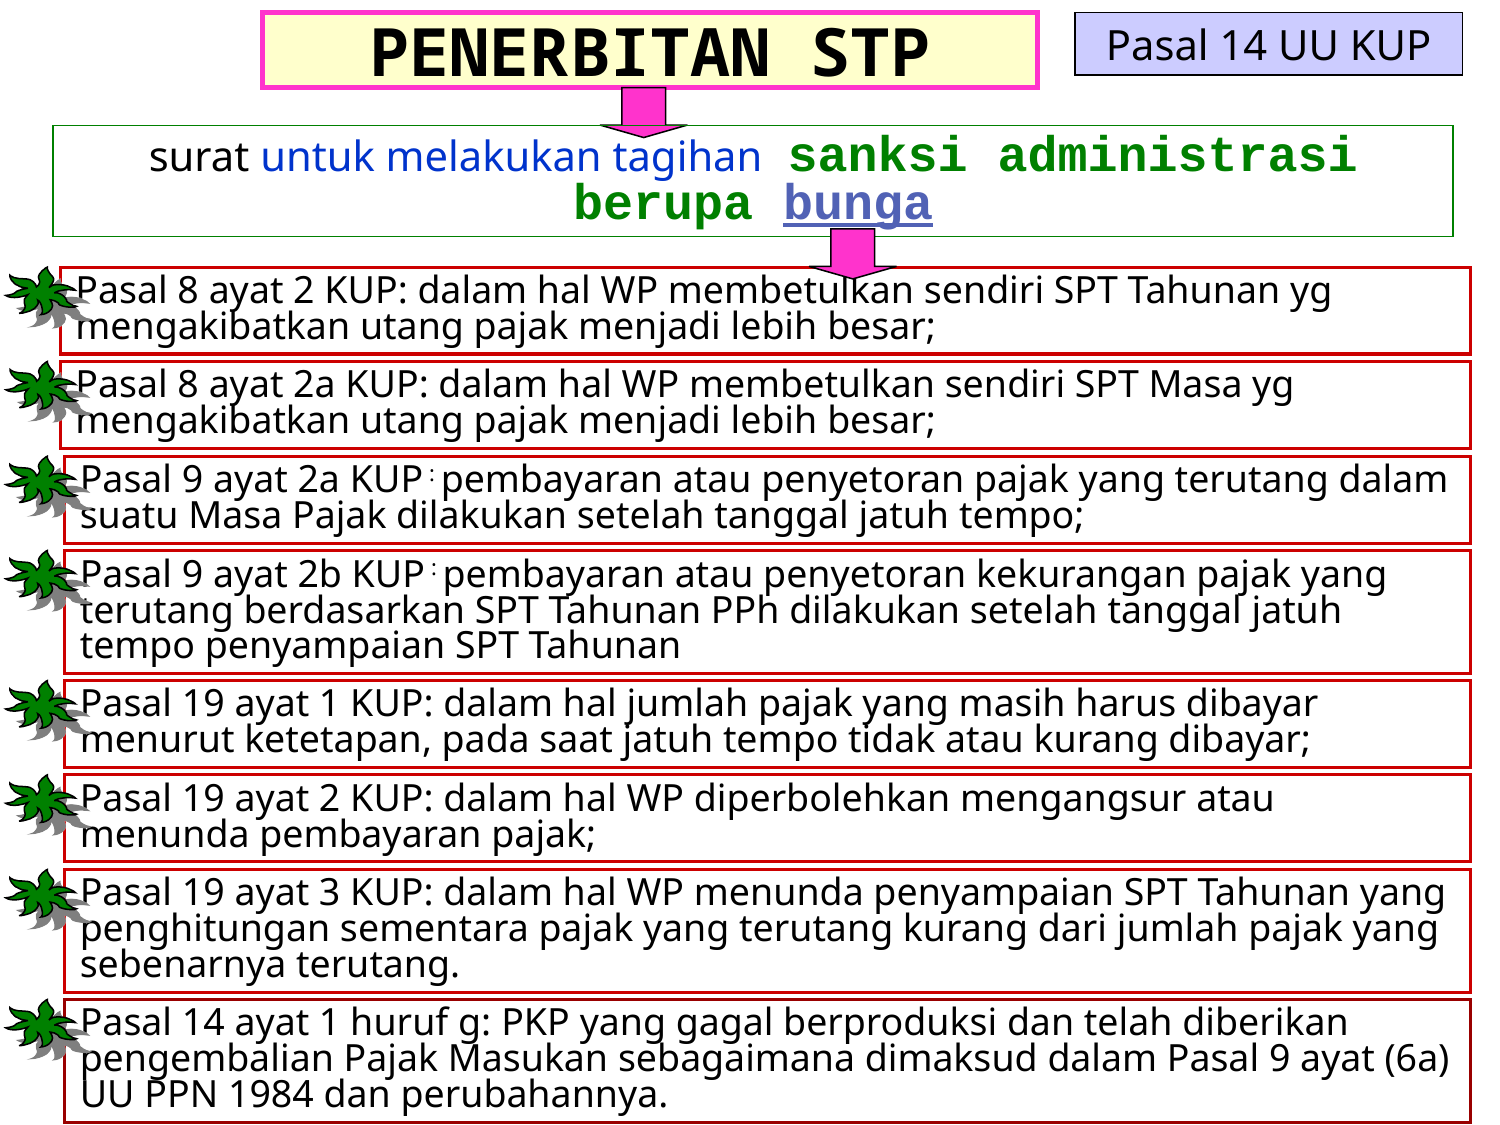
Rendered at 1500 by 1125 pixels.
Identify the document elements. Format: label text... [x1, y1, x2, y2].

text_box [5, 680, 77, 729]
text_box [809, 228, 897, 279]
text_box Pasal 9 ayat 2b KUP : pembayaran atau penyetoran kekurangan pajak yang terutang berdasarkan SPT Tahunan PPh dilakukan setelah tanggal jatuh tempo penyampaian SPT Tahunan [64, 550, 1471, 674]
text_box [5, 774, 77, 823]
title PENERBITAN STP [262, 12, 1038, 88]
text_box Pasal 14 UU KUP [1074, 12, 1463, 75]
text_box Pasal 19 ayat 3 KUP: dalam hal WP menunda penyampaian SPT Tahunan yang penghitungan sementara pajak yang terutang kurang dari jumlah pajak yang sebenarnya terutang. [64, 869, 1471, 993]
text_box [5, 999, 77, 1047]
text_box Pasal 19 ayat 2 KUP: dalam hal WP diperbolehkan mengangsur atau menunda pembayaran pajak; [64, 774, 1471, 862]
text_box Pasal 8 ayat 2 KUP: dalam hal WP membetulkan sendiri SPT Tahunan yg mengakibatkan utang pajak menjadi lebih besar; [60, 267, 1471, 354]
text_box surat untuk melakukan tagihan sanksi administrasi berupa bunga [53, 125, 1454, 237]
text_box [5, 550, 77, 598]
text_box Pasal 14 ayat 1 huruf g: PKP yang gagal berproduksi dan telah diberikan pengembalian Pajak Masukan sebagaimana dimaksud dalam Pasal 9 ayat (6a) UU PPN 1984 dan perubahannya. [64, 999, 1471, 1123]
text_box [5, 869, 77, 917]
text_box [5, 267, 77, 315]
text_box [5, 361, 77, 409]
text_box [621, 87, 666, 125]
text_box Pasal 9 ayat 2a KUP : pembayaran atau penyetoran pajak yang terutang dalam suatu Masa Pajak dilakukan setelah tanggal jatuh tempo; [64, 456, 1471, 544]
text_box Pasal 8 ayat 2a KUP: dalam hal WP membetulkan sendiri SPT Masa yg mengakibatkan utang pajak menjadi lebih besar; [60, 361, 1471, 449]
text_box [5, 456, 77, 504]
text_box Pasal 19 ayat 1 KUP: dalam hal jumlah pajak yang masih harus dibayar menurut ketetapan, pada saat jatuh tempo tidak atau kurang dibayar; [64, 680, 1471, 768]
